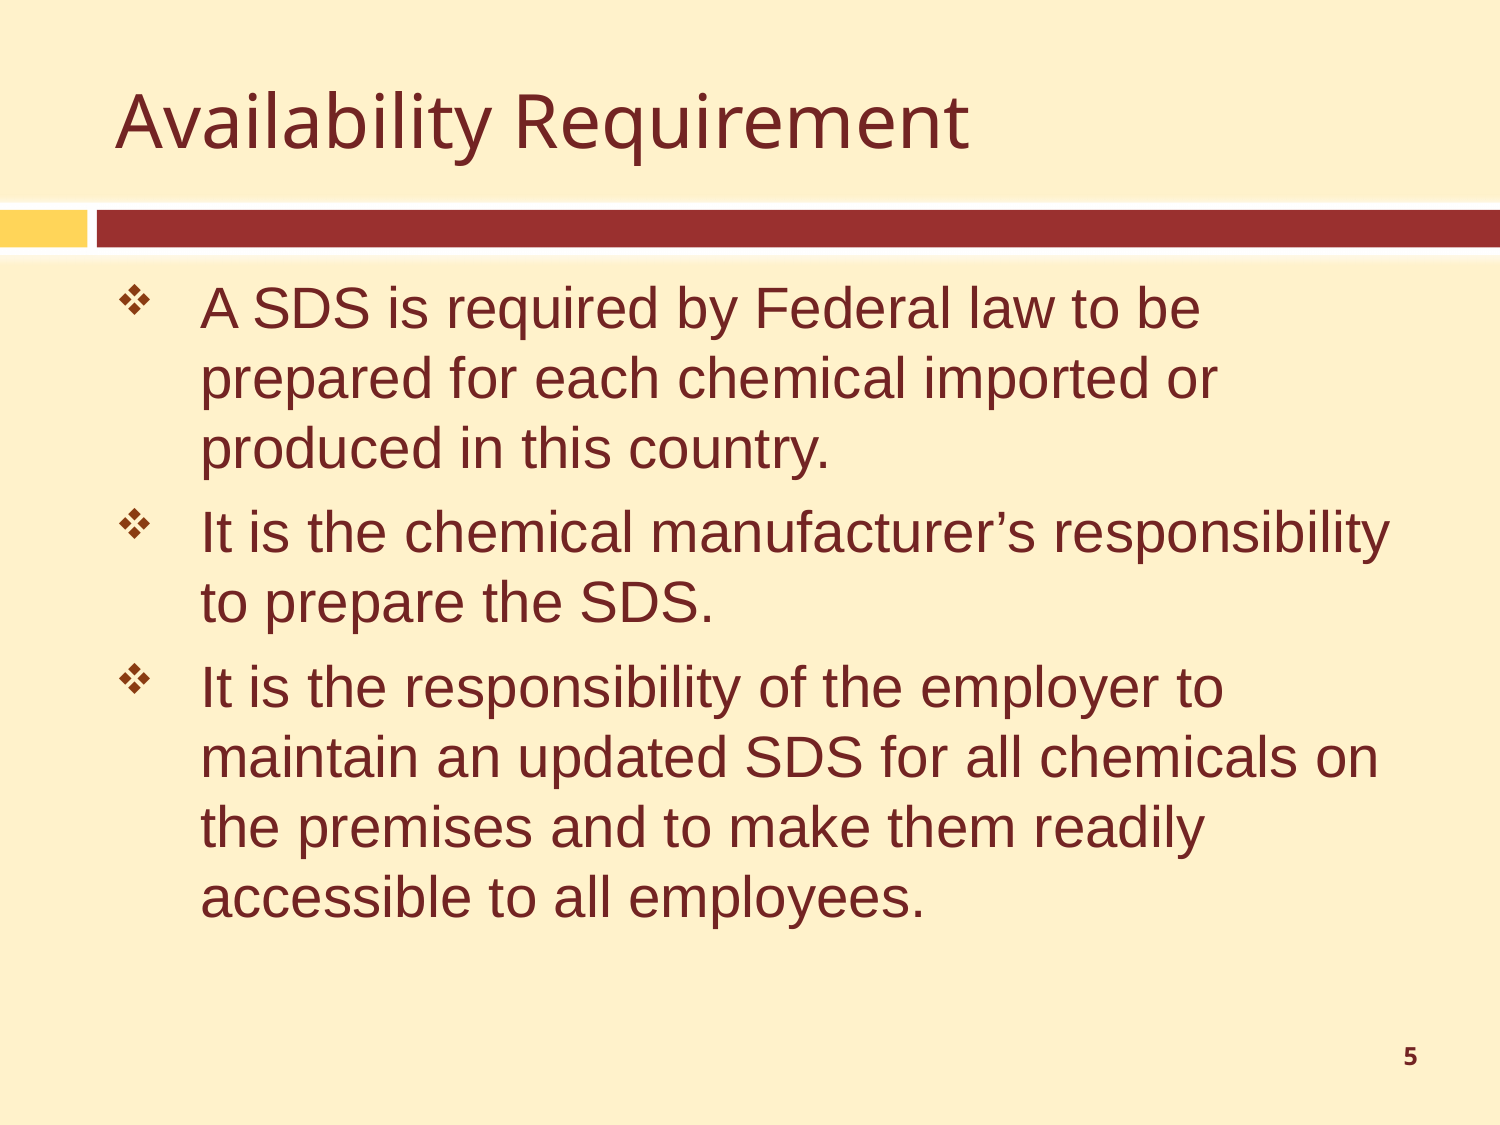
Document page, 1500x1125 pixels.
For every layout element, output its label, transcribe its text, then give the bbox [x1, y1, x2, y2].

list A SDS is required by Federal law to be prepared for each chemical imported or produced in this country. It is the chemical manufacturer’s responsibility to prepare the SDS. It is the responsibility of the employer to maintain an updated SDS for all chemicals on the premises and to make them readily accessible to all employees. [100, 262, 1438, 1000]
title Availability Requirement [100, 37, 1438, 200]
